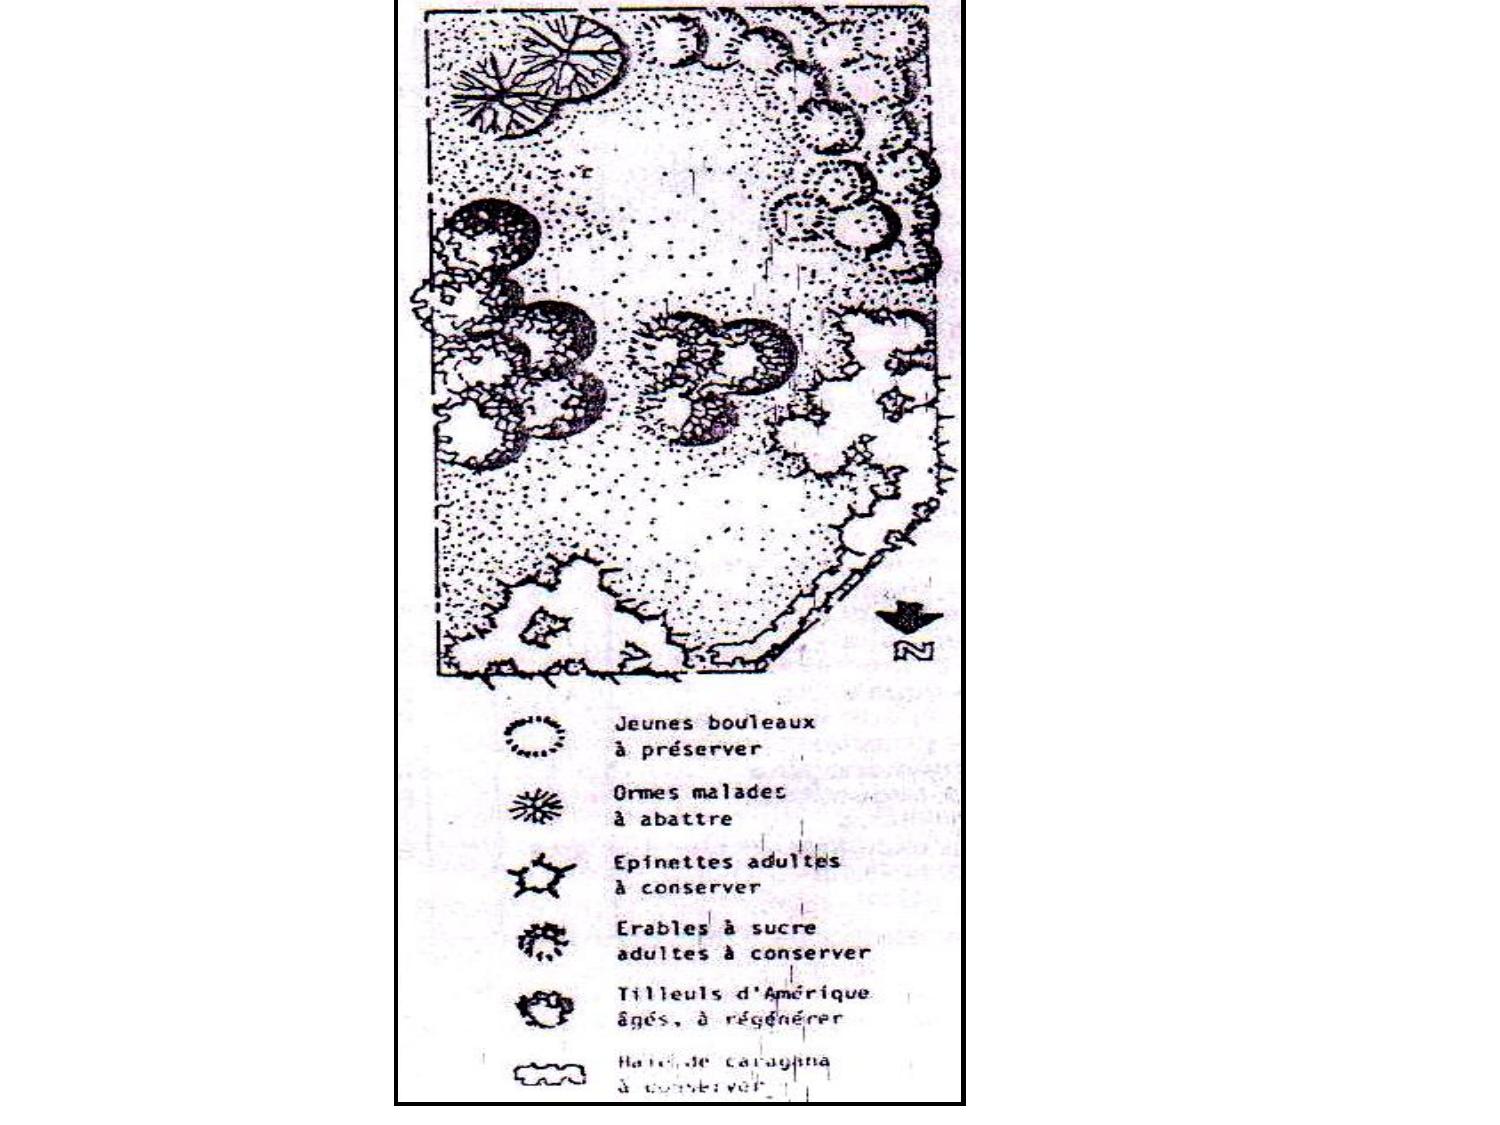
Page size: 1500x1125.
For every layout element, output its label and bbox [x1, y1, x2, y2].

picture [398, 0, 962, 1102]
